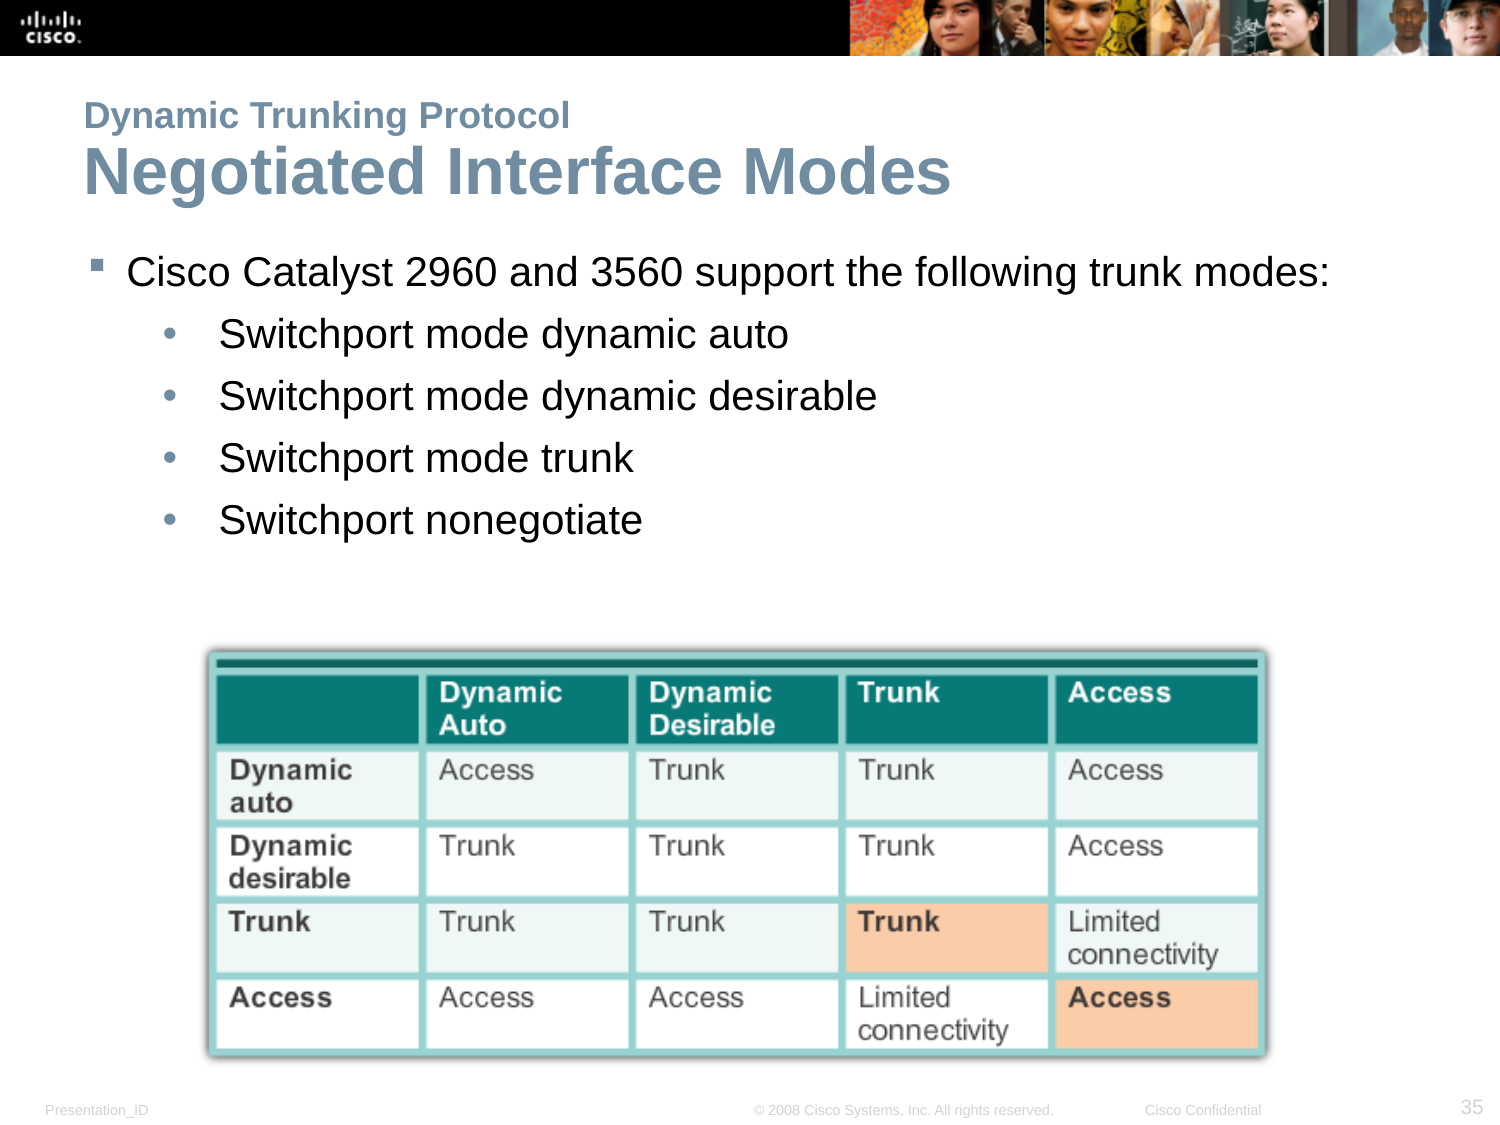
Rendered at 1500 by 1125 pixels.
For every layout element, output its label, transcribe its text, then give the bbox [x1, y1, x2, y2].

list Cisco Catalyst 2960 and 3560 support the following trunk modes: Switchport mode dynamic auto Switchport mode dynamic desirable Switchport mode trunk Switchport nonegotiate [73, 241, 1403, 654]
title Dynamic Trunking Protocol Negotiated Interface Modes [69, 77, 1407, 216]
picture [198, 637, 1278, 1073]
picture [0, 0, 1500, 56]
